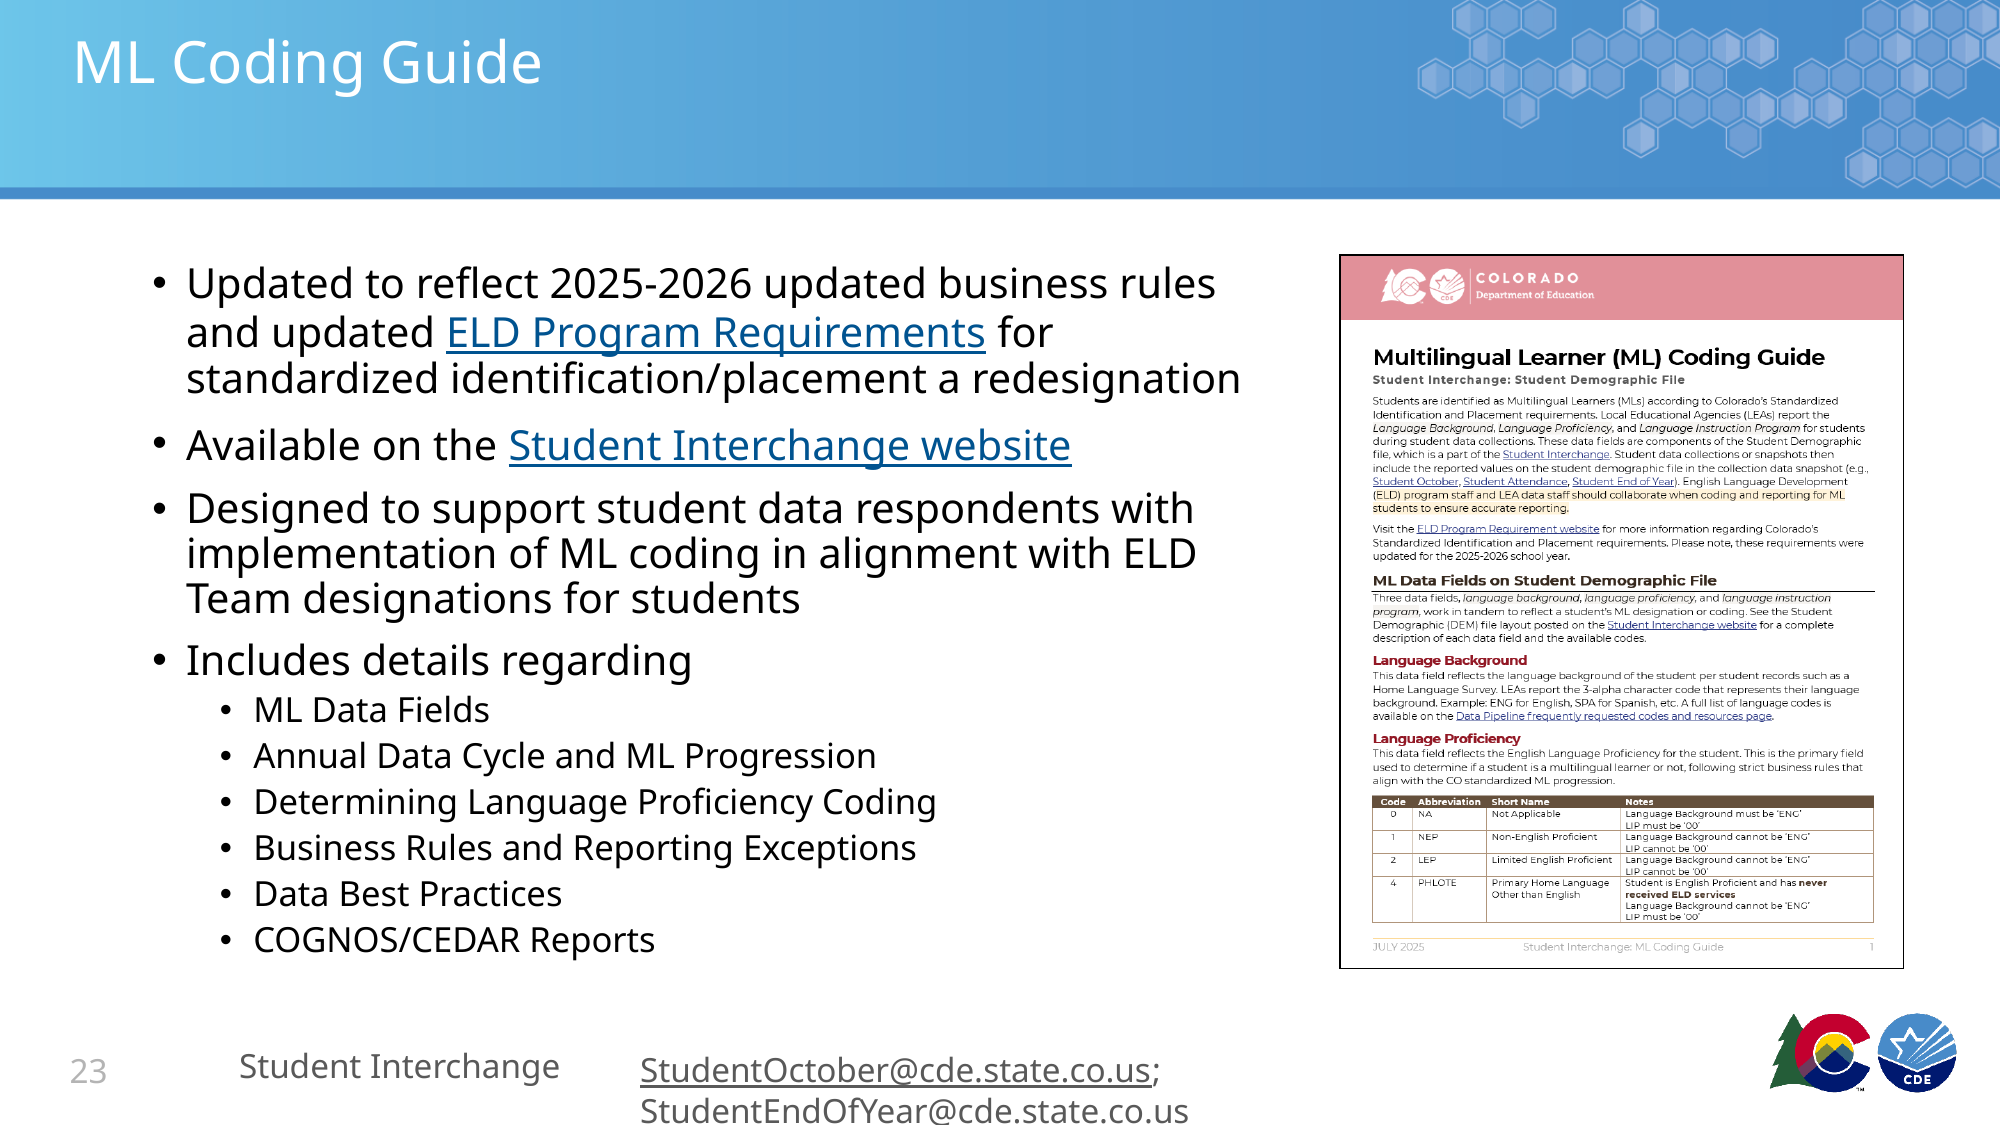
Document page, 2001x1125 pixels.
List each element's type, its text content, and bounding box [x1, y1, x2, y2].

slide_number 23 [54, 1042, 191, 1103]
picture [1768, 1012, 1957, 1093]
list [1339, 254, 1904, 969]
list Student Interchange [224, 1042, 592, 1103]
list Updated to reflect 2025-2026 updated business rules and updated ELD Program Requirements for standardized identification/placement a redesignation Available on the Student Interchange website Designed to support student data respondents with implementation of ML coding in alignment with ELD Team designations for students Includes details regarding ML Data Fields Annual Data Cycle and ML Progression Determining Language Proficiency Coding Business Rules and Reporting Exceptions Data Best Practices COGNOS/CEDAR Reports [137, 254, 1300, 969]
list StudentOctober@cde.state.co.us; StudentEndOfYear@cde.state.co.us [625, 1042, 1714, 1103]
title ML Coding Guide [72, 33, 1396, 182]
picture [0, 0, 2000, 200]
